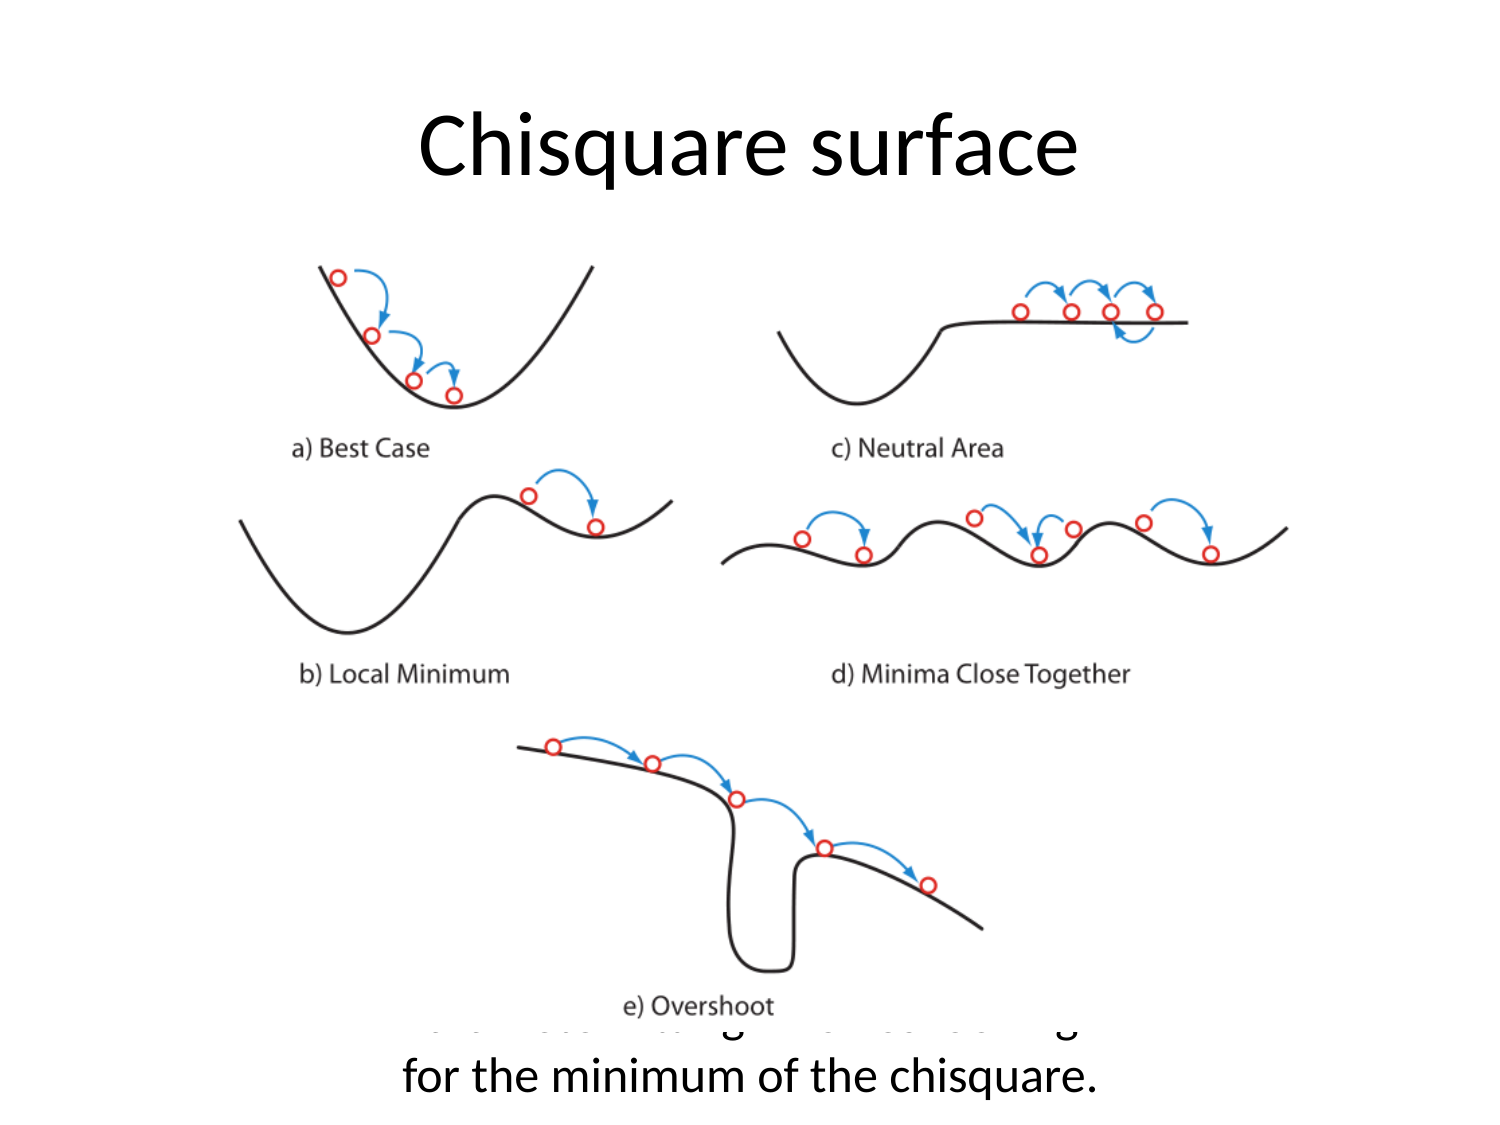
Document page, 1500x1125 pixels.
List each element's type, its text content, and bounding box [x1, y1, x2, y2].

picture [212, 224, 1349, 1033]
text_box Parameter fitting involves looking for the minimum of the chisquare. [387, 974, 1475, 1110]
title Chisquare surface [75, 45, 1425, 233]
